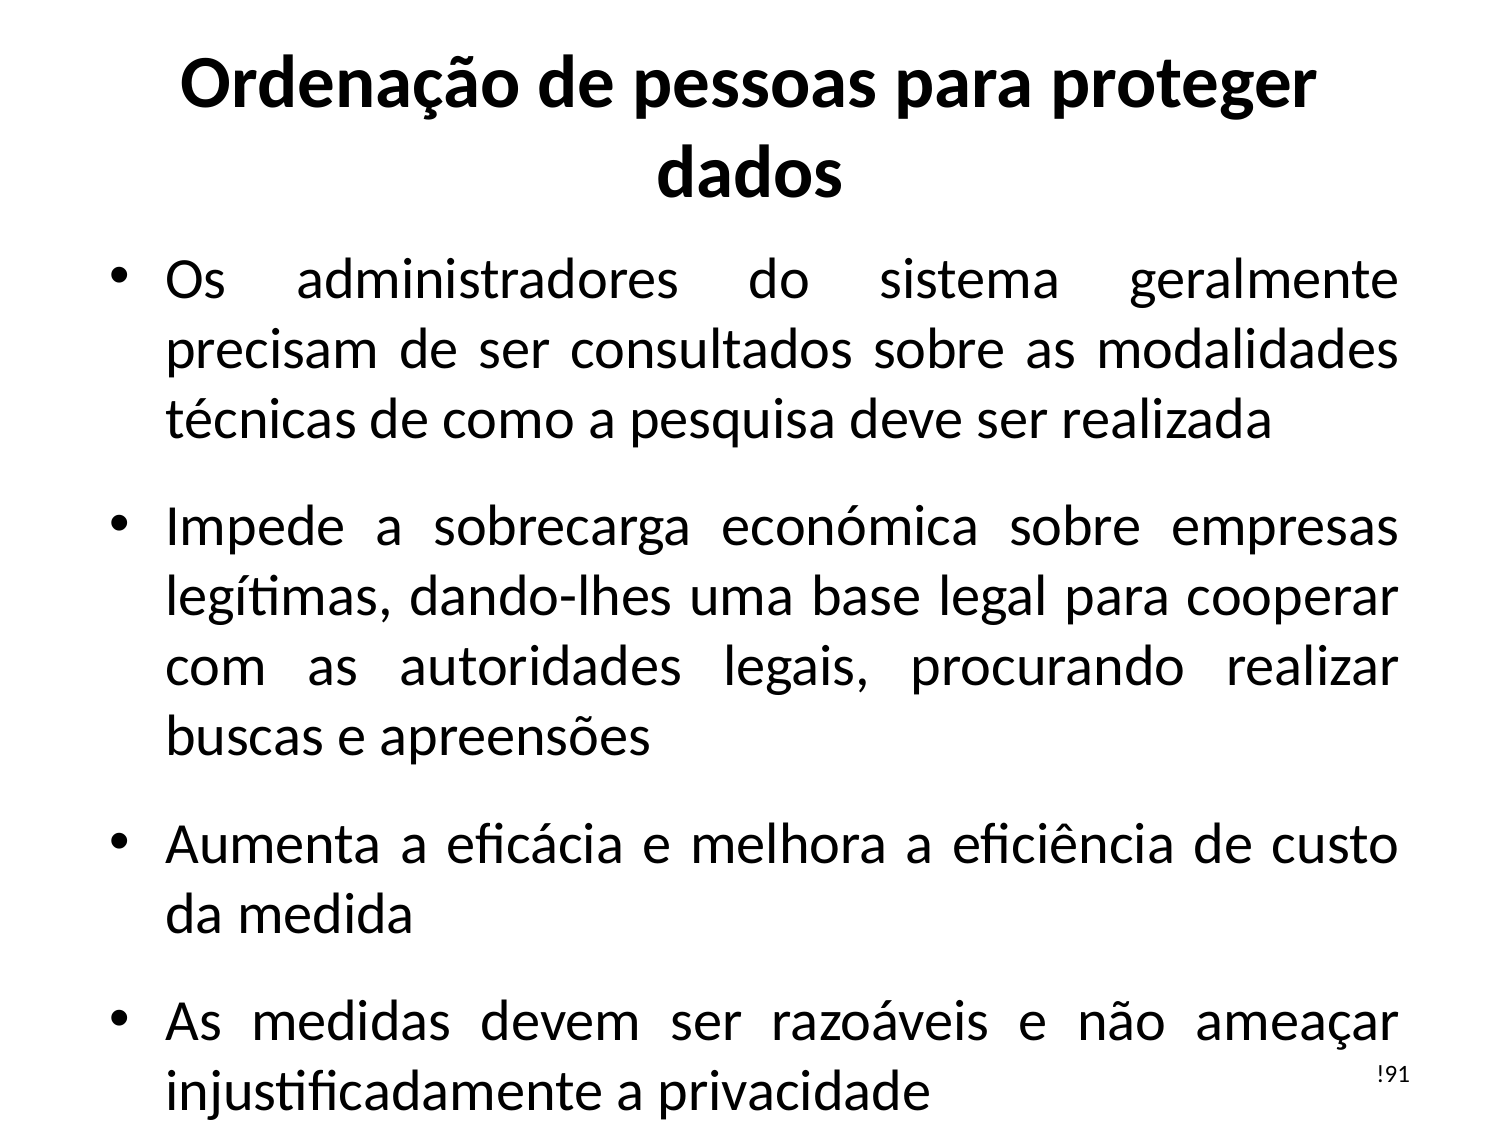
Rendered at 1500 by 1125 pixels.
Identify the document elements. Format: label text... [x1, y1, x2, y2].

list Os administradores do sistema geralmente precisam de ser consultados sobre as modalidades técnicas de como a pesquisa deve ser realizada Impede a sobrecarga económica sobre empresas legítimas, dando-lhes uma base legal para cooperar com as autoridades legais, procurando realizar buscas e apreensões Aumenta a eficácia e melhora a eficiência de custo da medida As medidas devem ser razoáveis ​​e não ameaçar injustificadamente a privacidade [93, 232, 1416, 923]
slide_number !91 [1074, 1042, 1425, 1103]
title Ordenação de pessoas para proteger dados [74, 28, 1426, 217]
